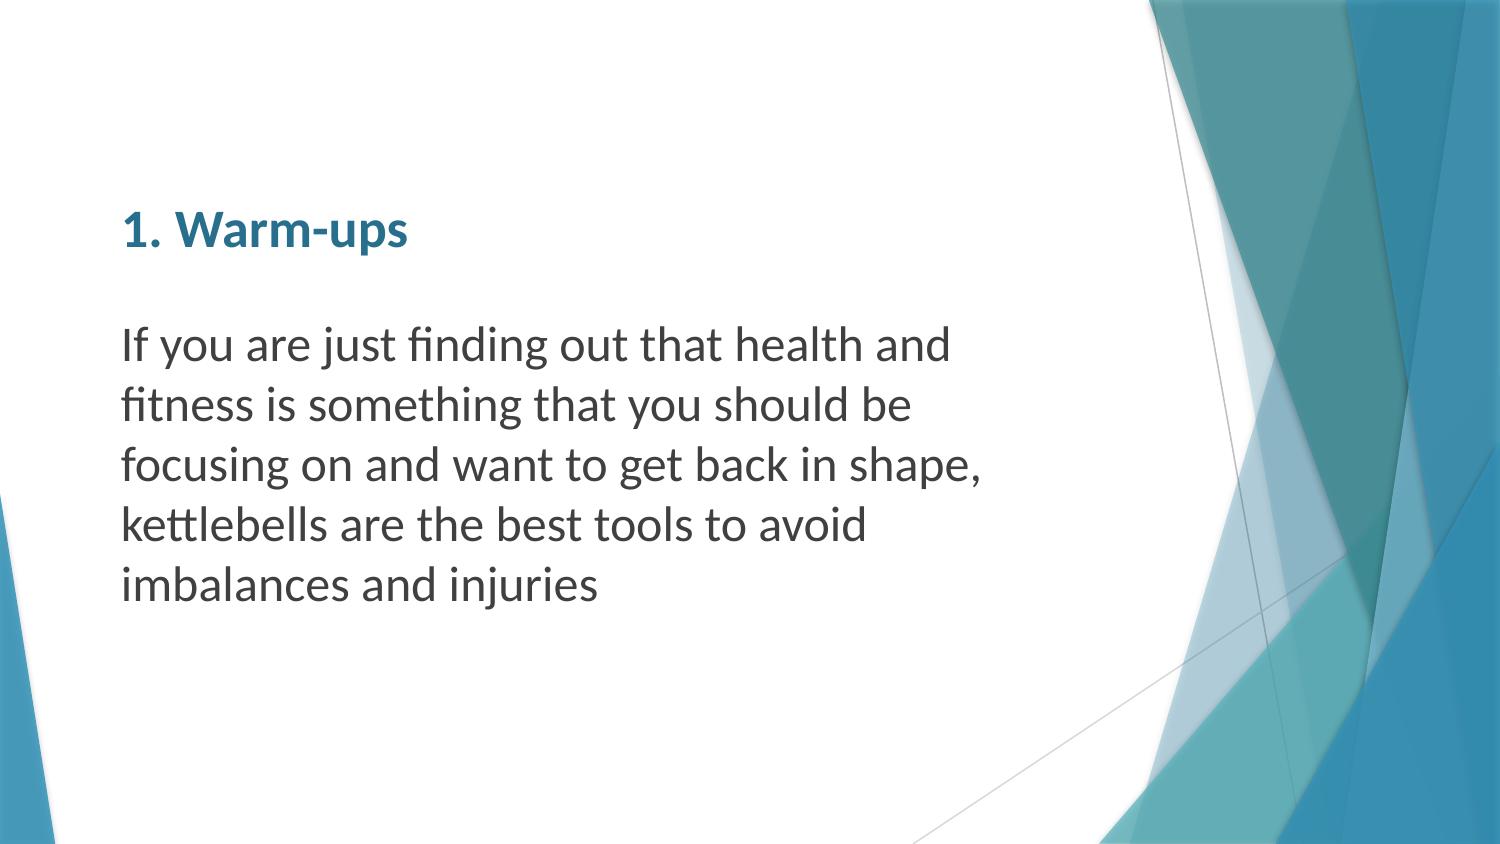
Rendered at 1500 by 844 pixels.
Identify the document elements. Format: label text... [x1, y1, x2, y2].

title 1. Warm-ups [105, 185, 1164, 285]
list If you are just finding out that health and fitness is something that you should be focusing on and want to get back in shape, kettlebells are the best tools to avoid imbalances and injuries [105, 303, 1069, 666]
